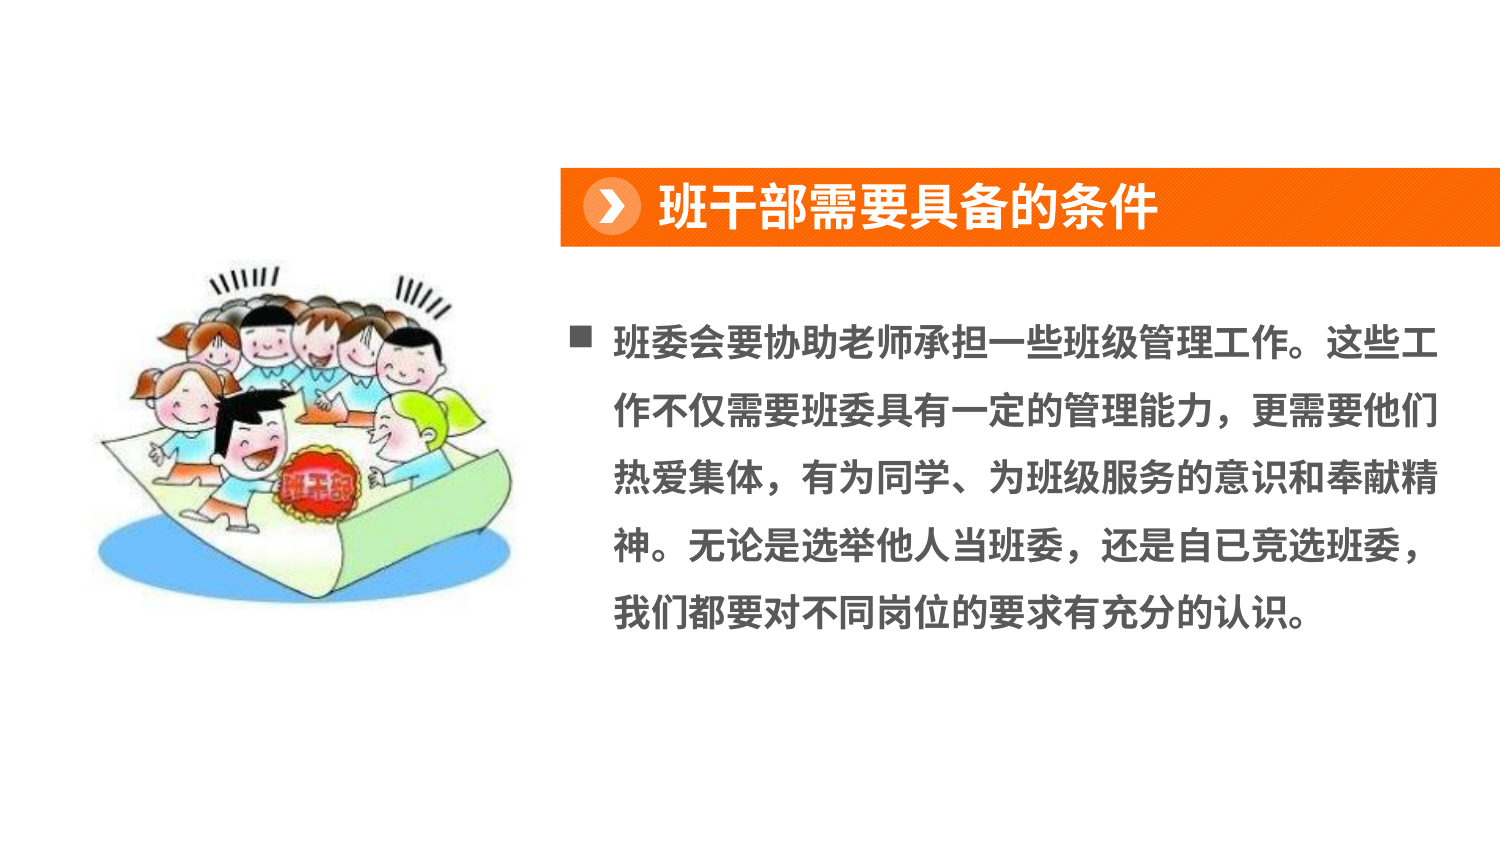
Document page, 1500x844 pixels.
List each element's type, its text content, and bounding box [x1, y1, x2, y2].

text_box 班干部需要具备的条件 [647, 169, 1295, 241]
text_box 班委会要协助老师承担一些班级管理工作。这些工作不仅需要班委具有一定的管理能力，更需要他们热爱集体，有为同学、为班级服务的意识和奉献精神。无论是选举他人当班委，还是自已竞选班委，我们都要对不同岗位的要求有充分的认识。 [555, 291, 1476, 640]
picture [67, 235, 533, 610]
text_box [560, 167, 1500, 248]
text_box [583, 177, 642, 235]
